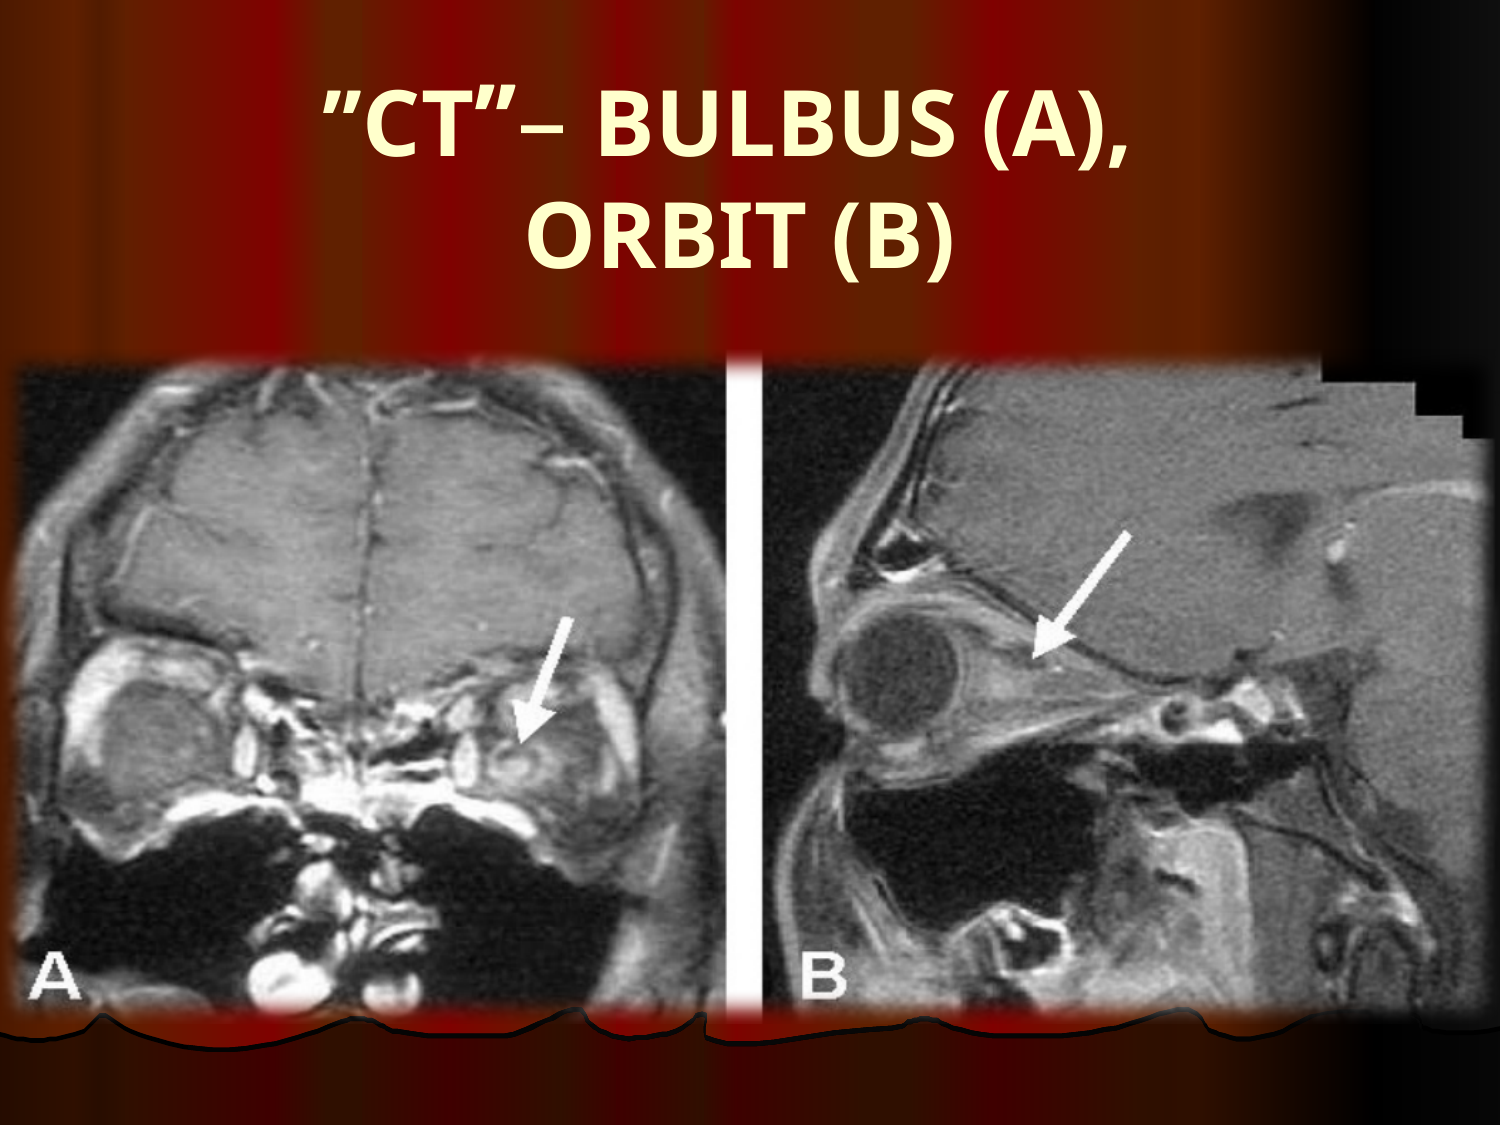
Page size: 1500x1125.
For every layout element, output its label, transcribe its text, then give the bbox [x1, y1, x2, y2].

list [0, 349, 1500, 1024]
title ’’СT’’– BULBUS (A), ORBIT (B) [64, 77, 1416, 266]
